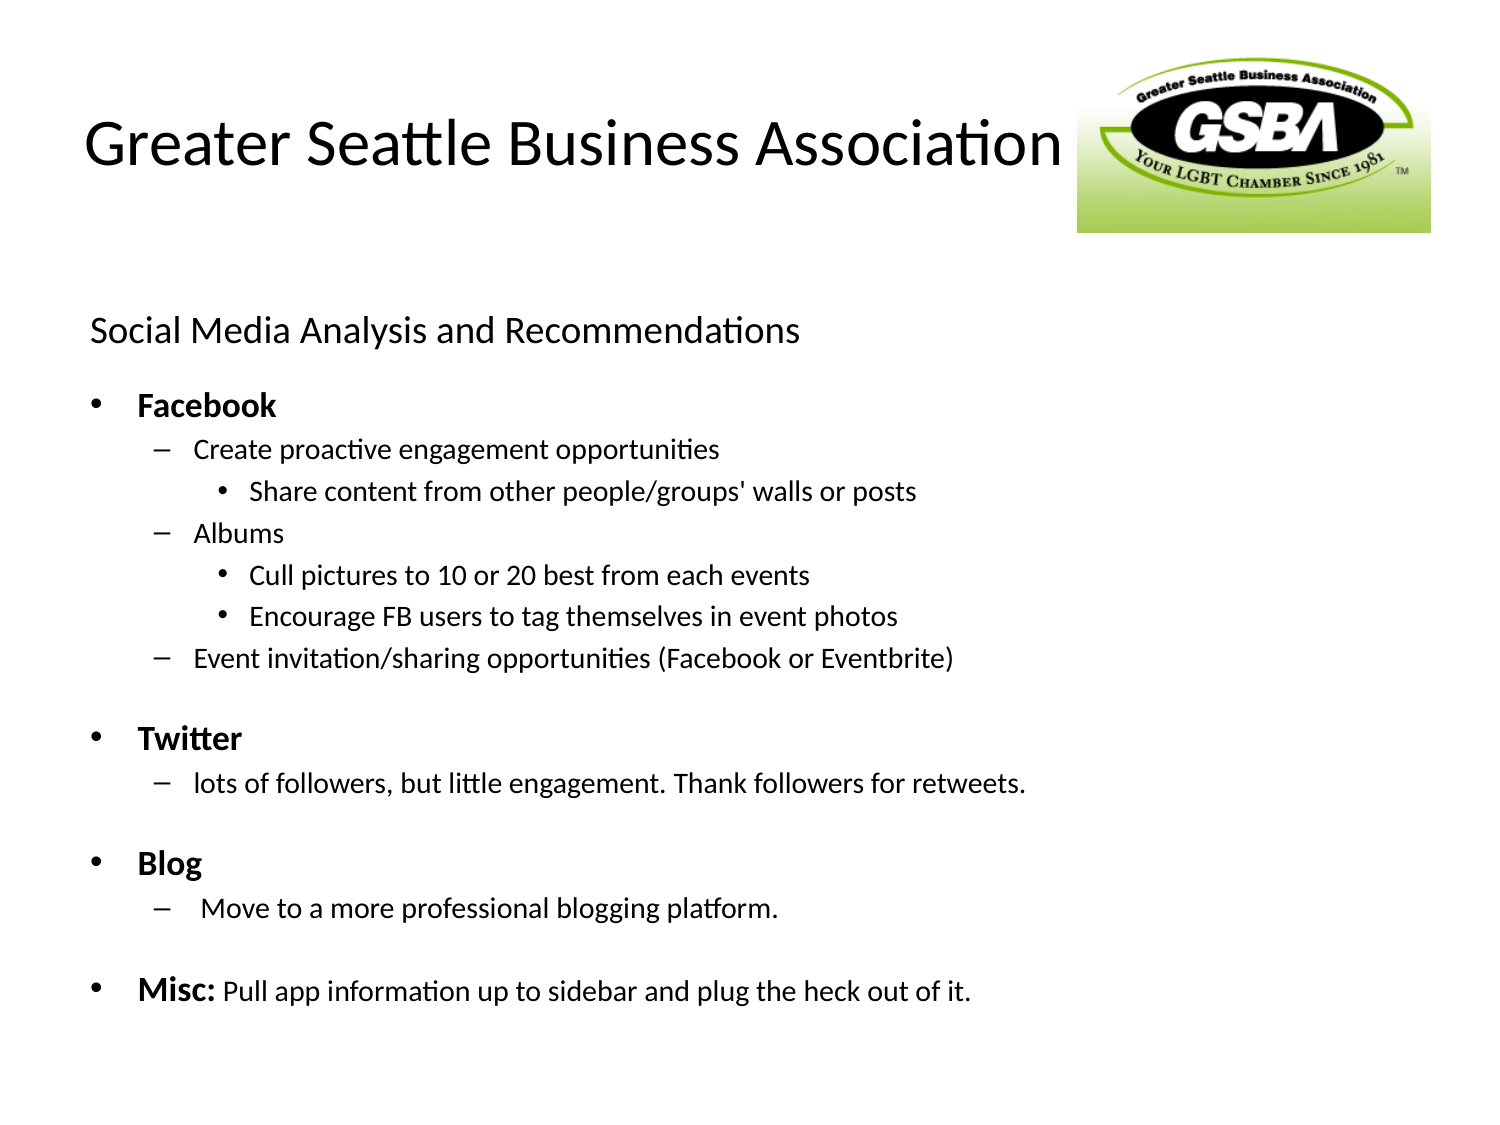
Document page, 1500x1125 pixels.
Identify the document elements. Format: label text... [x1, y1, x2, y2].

list Social Media Analysis and Recommendations Facebook Create proactive engagement opportunities Share content from other people/groups' walls or posts Albums Cull pictures to 10 or 20 best from each events Encourage FB users to tag themselves in event photos Event invitation/sharing opportunities (Facebook or Eventbrite) Twitter lots of followers, but little engagement. Thank followers for retweets. Blog Move to a more professional blogging platform. Misc: Pull app information up to sidebar and plug the heck out of it. [75, 296, 1425, 1027]
picture [1077, 32, 1431, 233]
title Greater Seattle Business Association [69, 45, 1072, 233]
